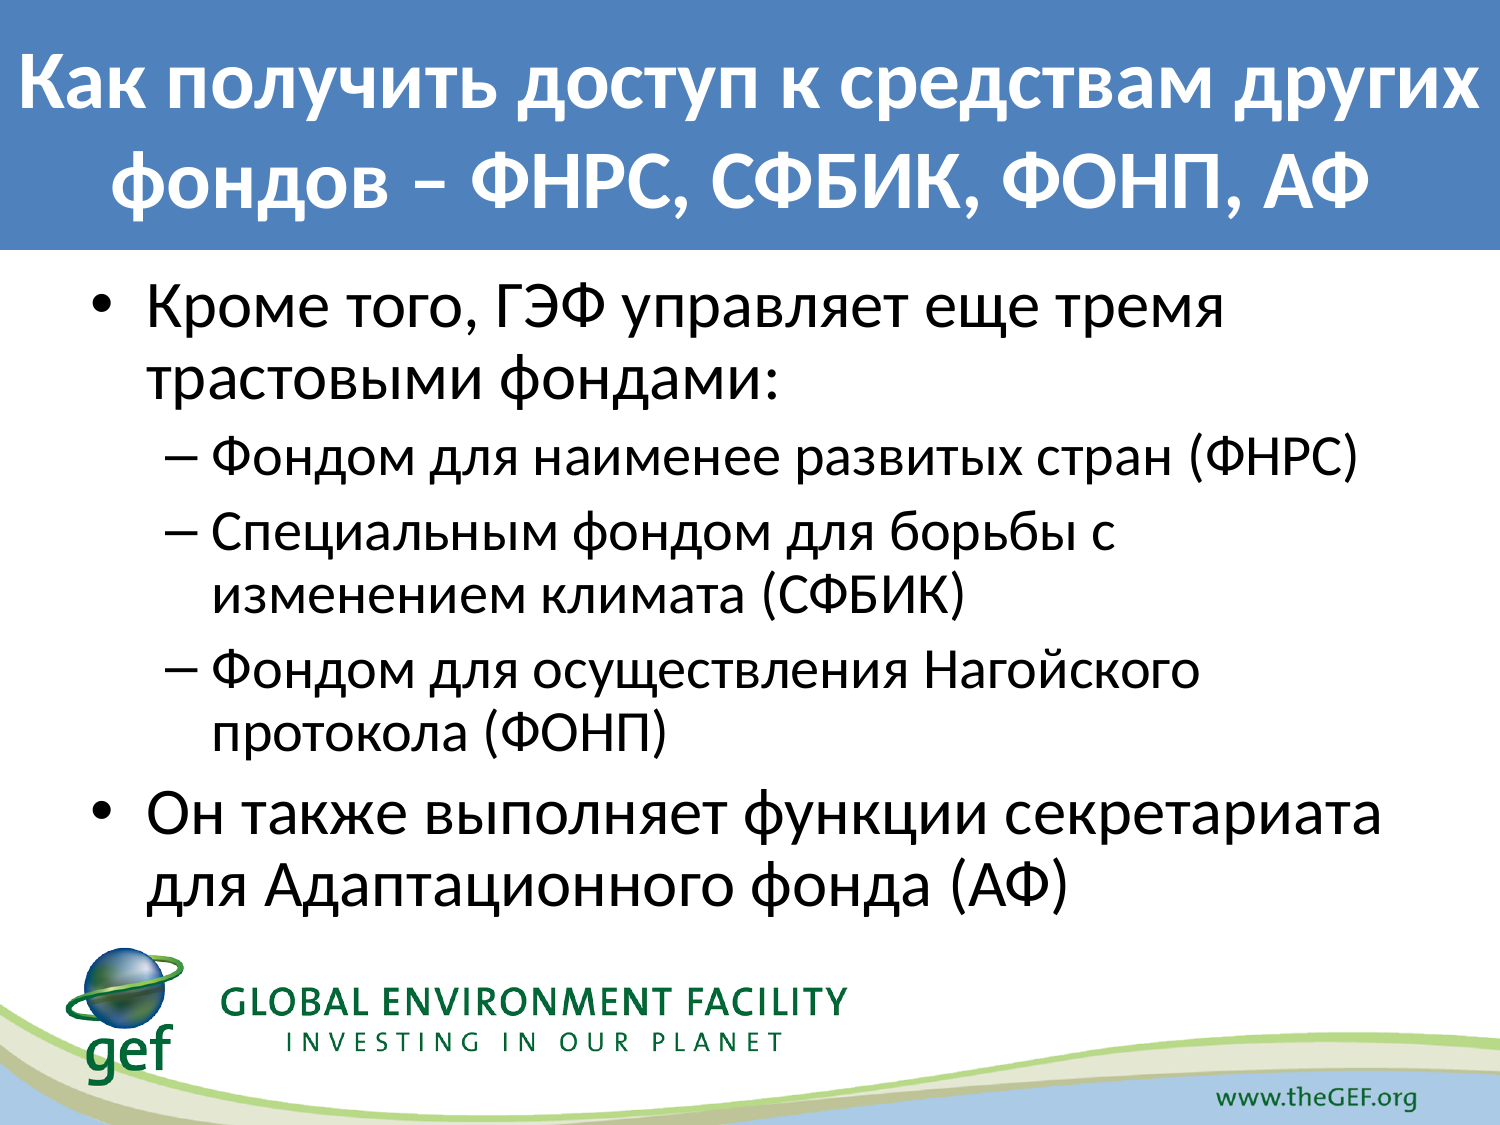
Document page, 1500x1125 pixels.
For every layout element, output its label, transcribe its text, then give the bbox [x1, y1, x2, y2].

picture [0, 920, 1500, 1125]
list Кроме того, ГЭФ управляет еще тремя трастовыми фондами: Фондом для наименее развитых стран (ФНРС) Специальным фондом для борьбы с изменением климата (СФБИК) Фондом для осуществления Нагойского протокола (ФОНП) Он также выполняет функции секретариата для Адаптационного фонда (АФ) [74, 262, 1426, 1006]
title Как получить доступ к средствам других фондов – ФНРС, СФБИК, ФОНП, АФ [0, 0, 1500, 251]
